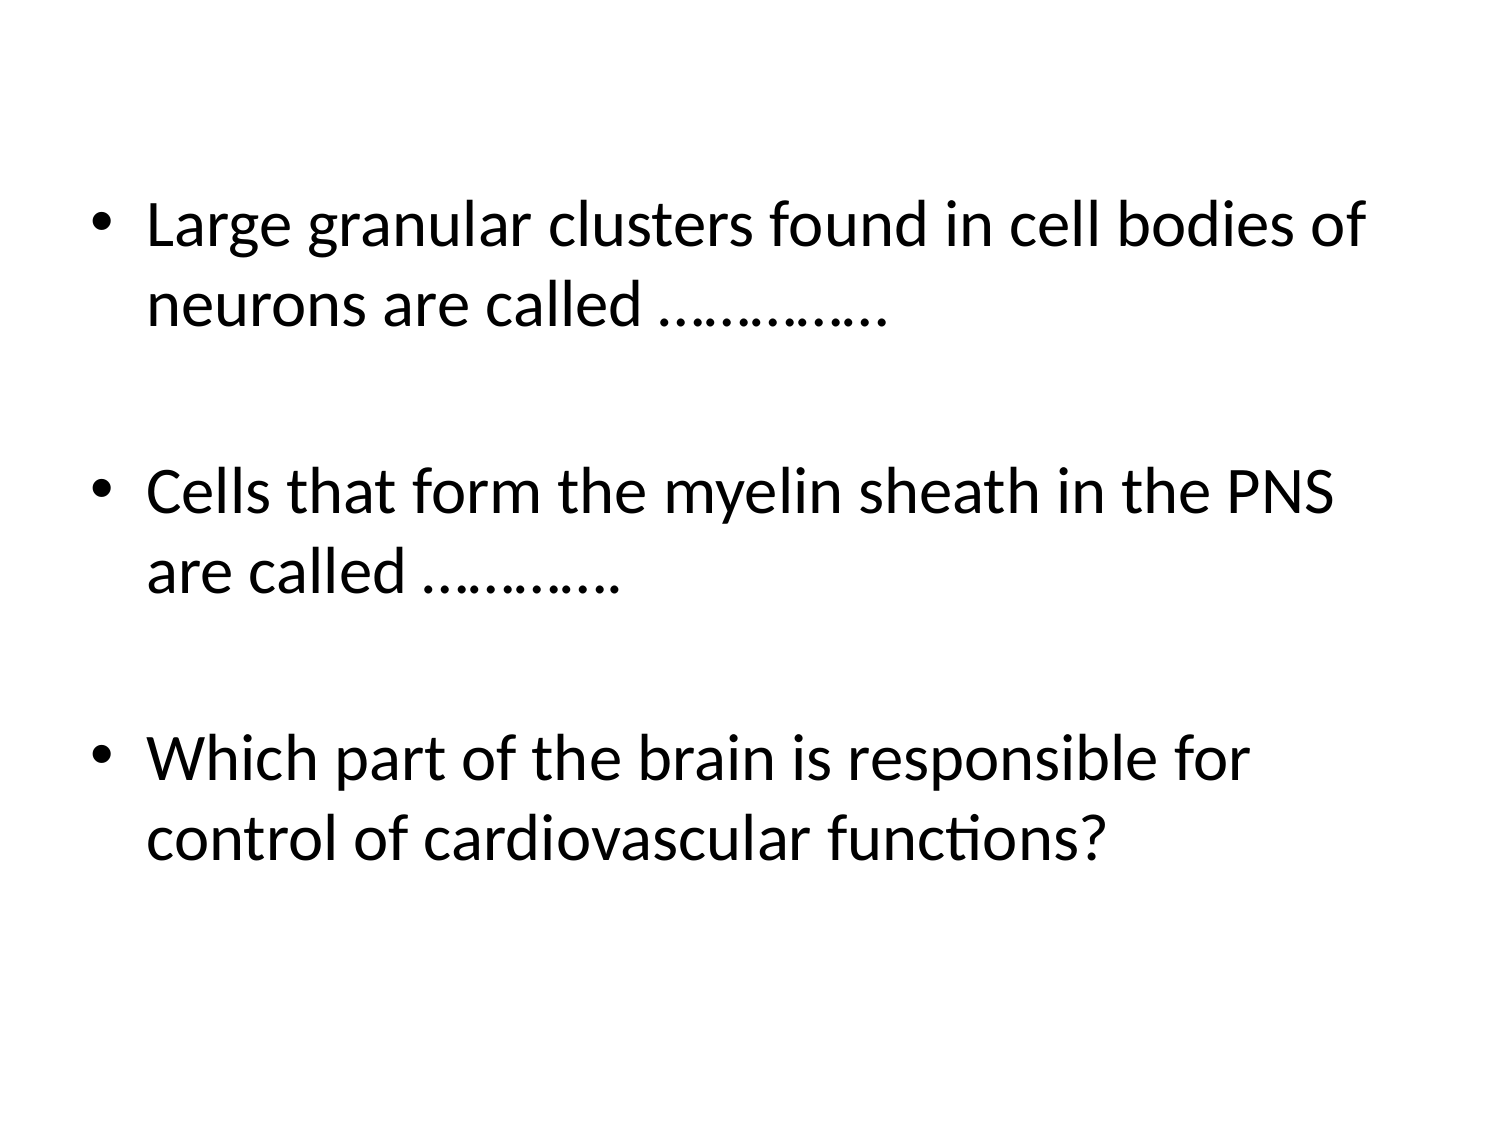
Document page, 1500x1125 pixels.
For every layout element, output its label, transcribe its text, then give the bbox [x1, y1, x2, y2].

list Large granular clusters found in cell bodies of neurons are called …………… Cells that form the myelin sheath in the PNS are called …………. Which part of the brain is responsible for control of cardiovascular functions? [75, 172, 1425, 1005]
